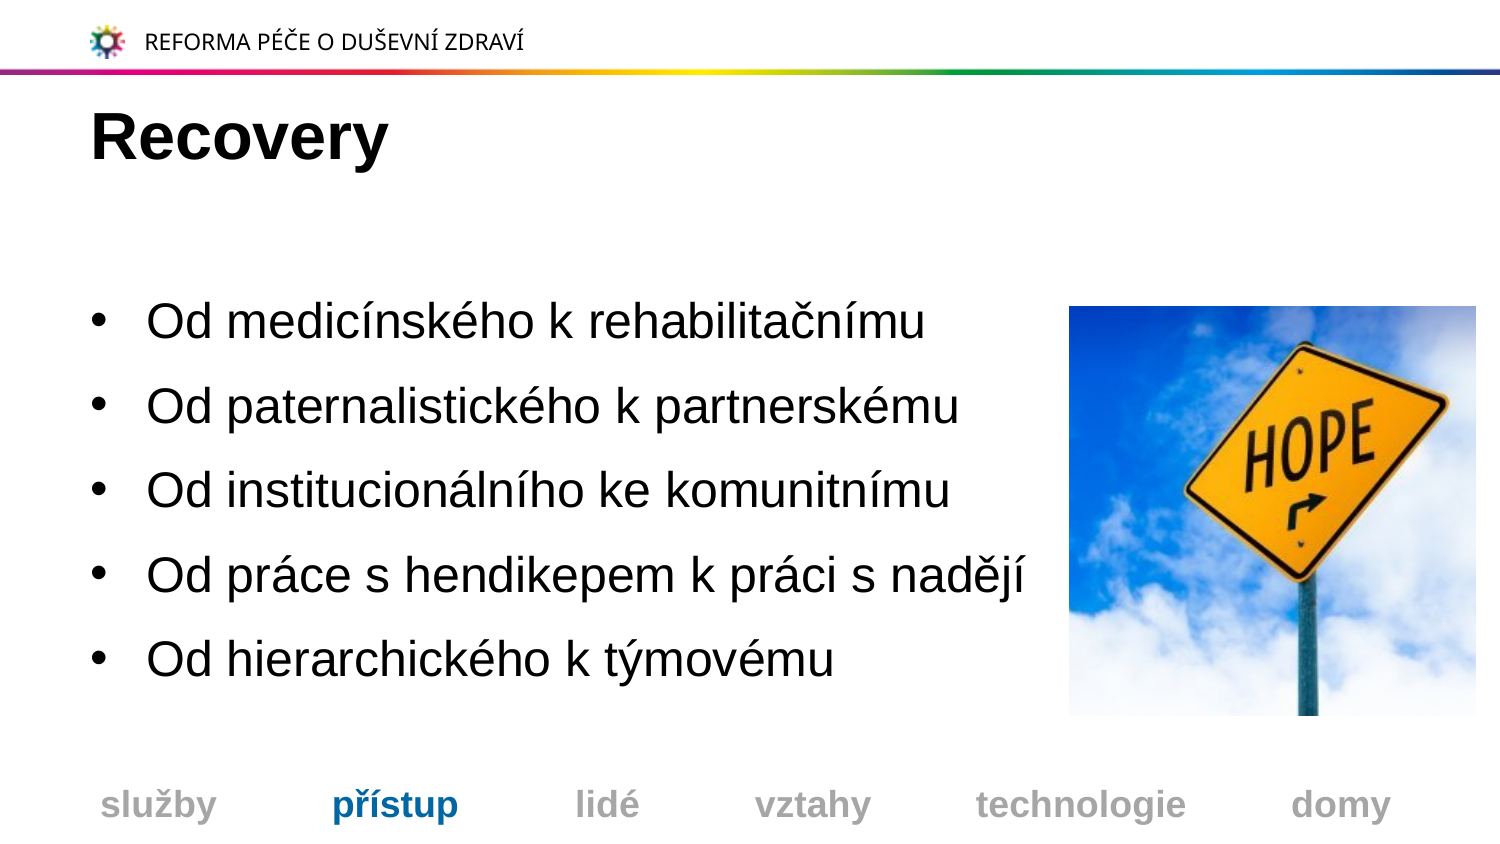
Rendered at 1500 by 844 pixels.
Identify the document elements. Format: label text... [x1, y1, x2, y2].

title Recovery [75, 82, 1128, 184]
text_box služby přístup lidé vztahy technologie domy [74, 772, 1425, 833]
picture [90, 25, 125, 59]
picture [0, 67, 1500, 75]
picture [1068, 306, 1476, 716]
list Od medicínského k rehabilitačnímu Od paternalistického k partnerskému Od institucionálního ke komunitnímu Od práce s hendikepem k práci s nadějí Od hierarchického k týmovému [75, 196, 1425, 754]
